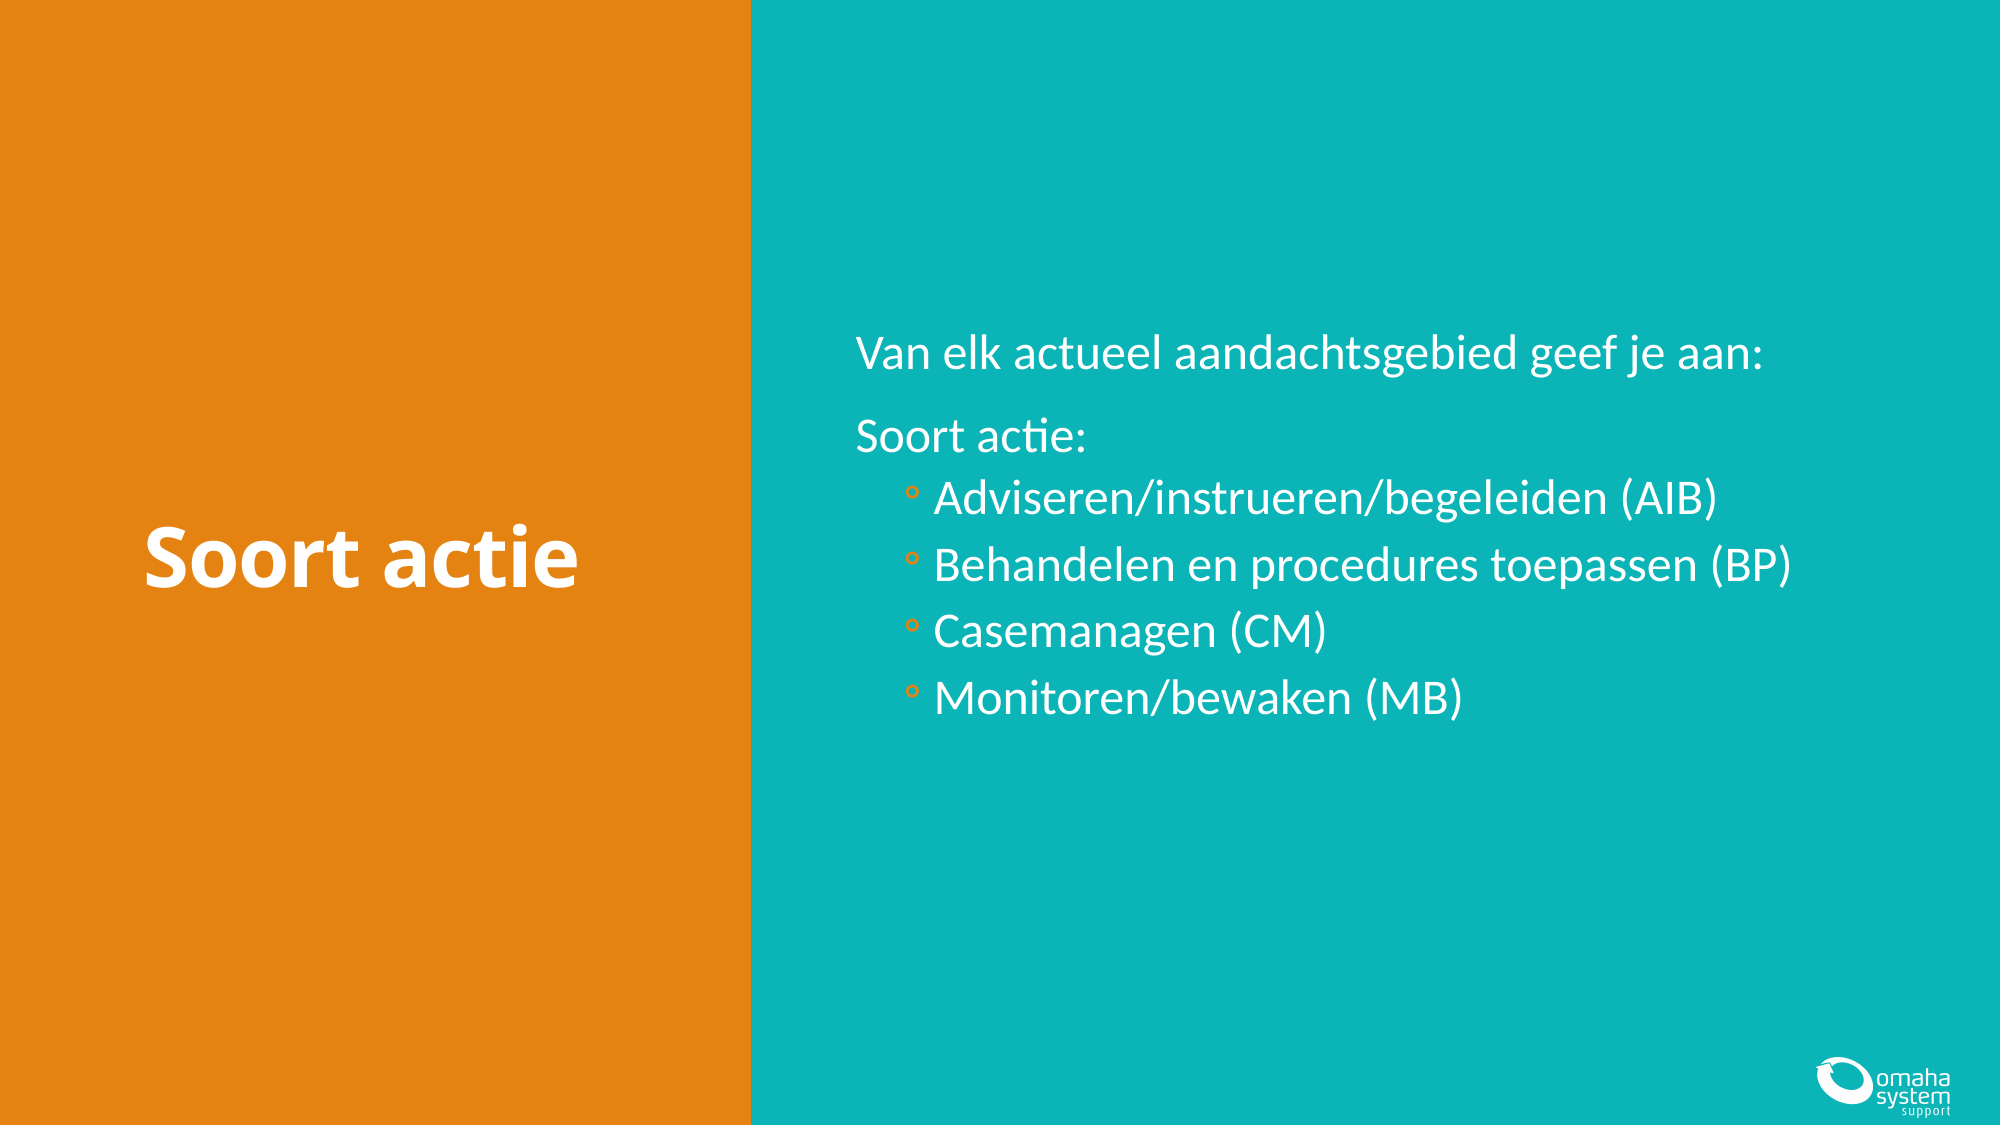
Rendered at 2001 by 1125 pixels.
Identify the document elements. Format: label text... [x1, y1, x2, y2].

list Van elk actueel aandachtsgebied geef je aan: Soort actie: Adviseren/instrueren/begeleiden (AIB) Behandelen en procedures toepassen (BP) Casemanagen (CM) Monitoren/bewaken (MB) [840, 105, 1842, 1020]
title Soort actie [128, 105, 698, 1020]
picture [1815, 1057, 1951, 1119]
text_box [0, 0, 750, 1125]
text_box [750, 0, 2000, 1125]
